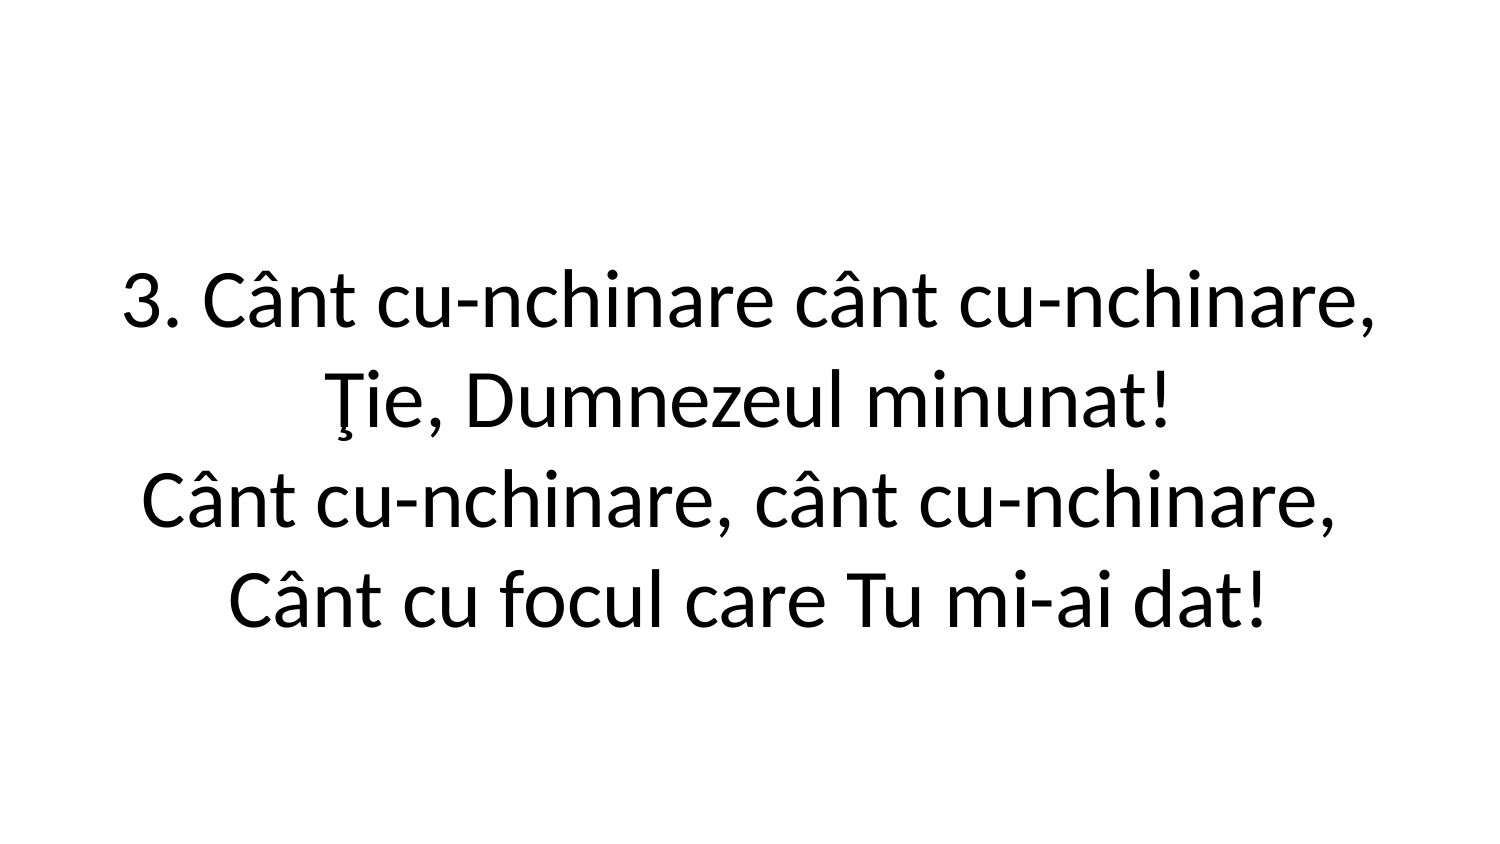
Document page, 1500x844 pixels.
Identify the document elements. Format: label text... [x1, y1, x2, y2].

text_box 3. Cânt cu-nchinare cânt cu-nchinare, Ţie, Dumnezeul minunat! Cânt cu-nchinare, cânt cu-nchinare, Cânt cu focul care Tu mi-ai dat! [105, 192, 1395, 652]
